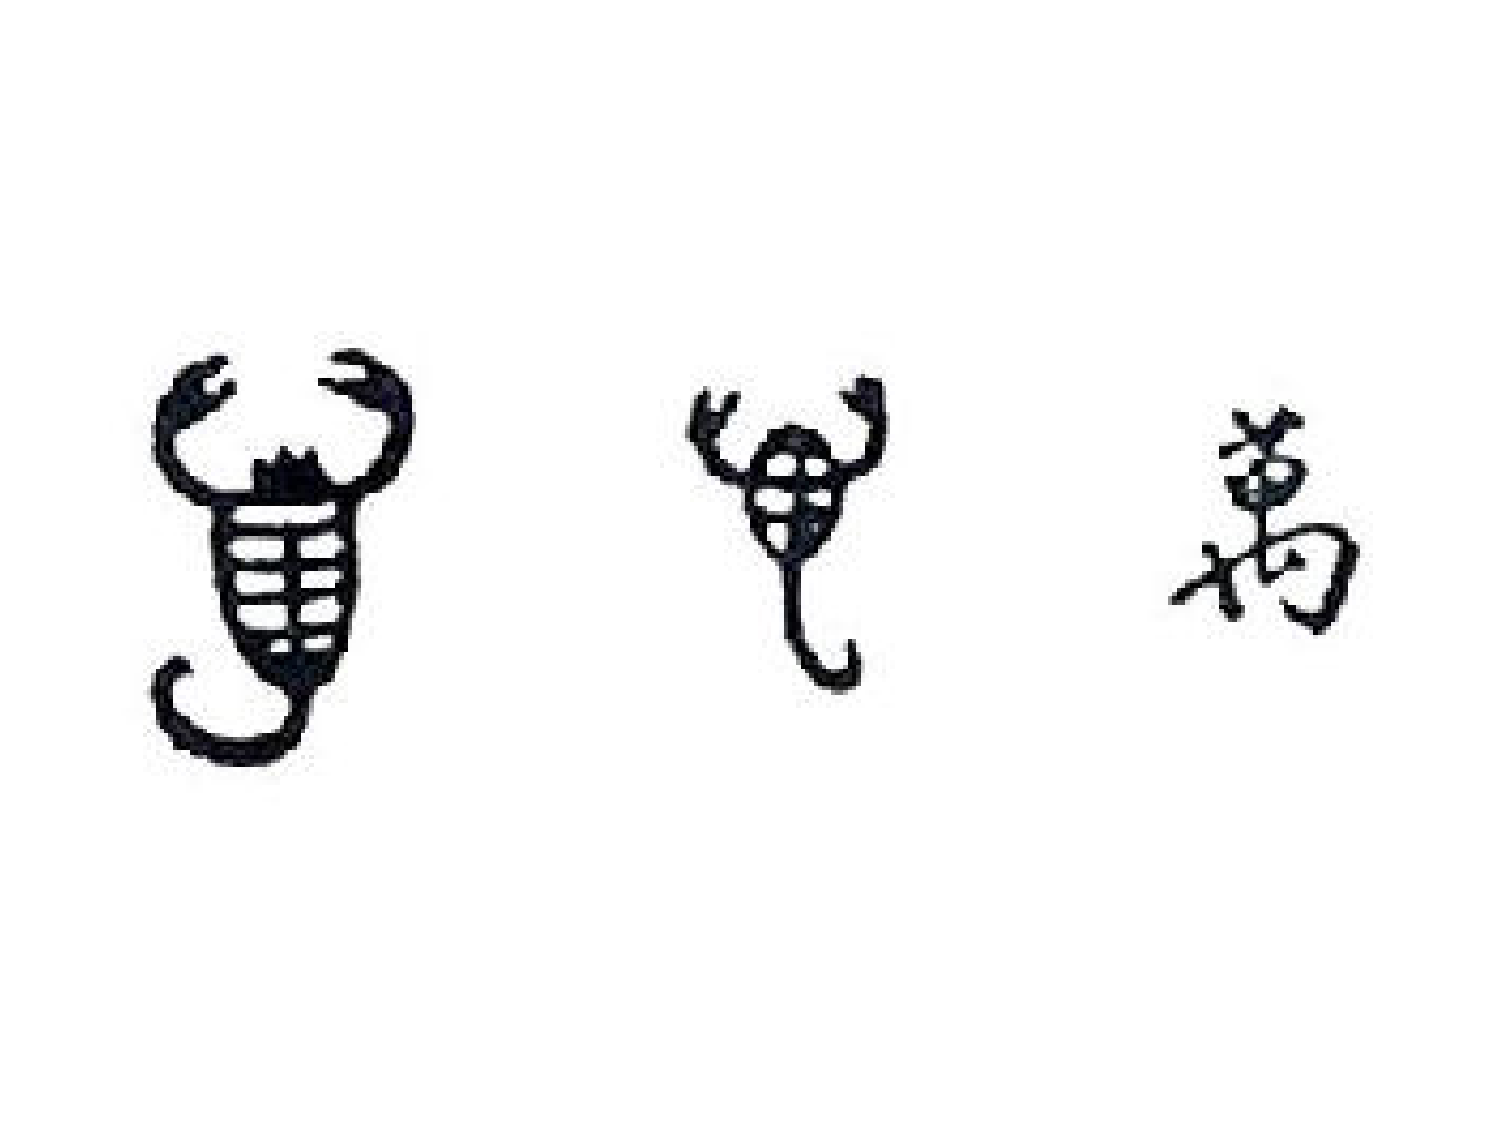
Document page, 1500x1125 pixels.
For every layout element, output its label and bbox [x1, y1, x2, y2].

list [74, 199, 1426, 943]
